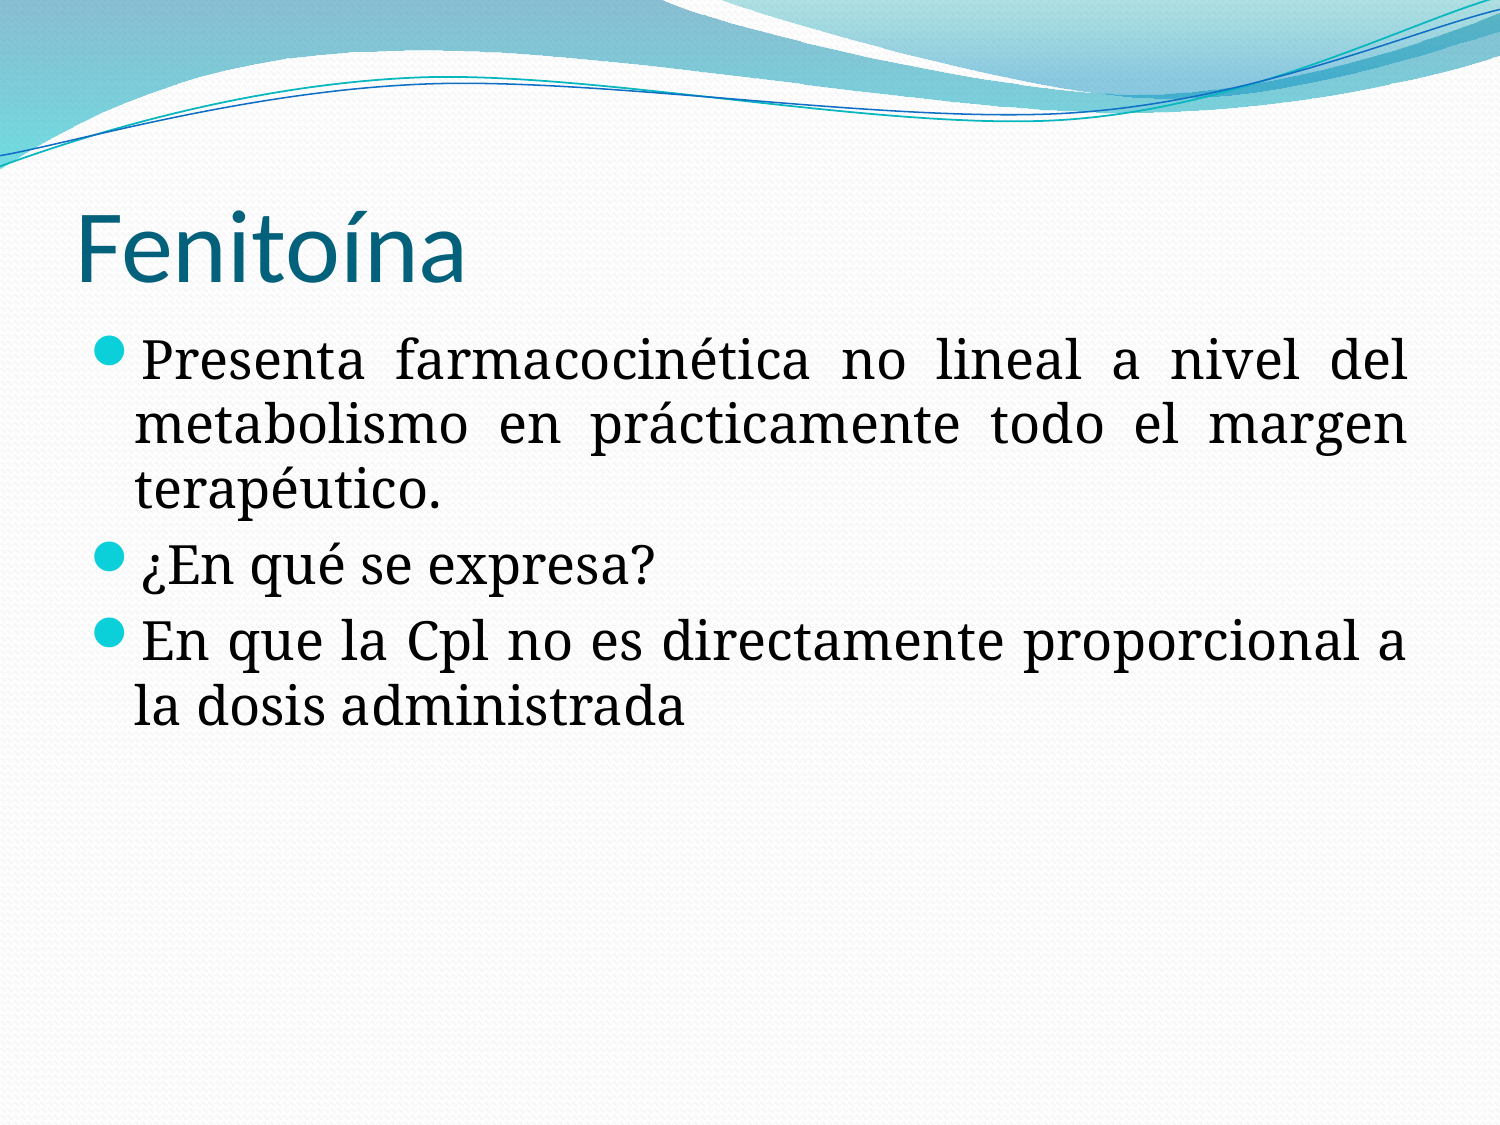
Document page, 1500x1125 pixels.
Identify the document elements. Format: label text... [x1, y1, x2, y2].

list Presenta farmacocinética no lineal a nivel del metabolismo en prácticamente todo el margen terapéutico. ¿En qué se expresa? En que la Cpl no es directamente proporcional a la dosis administrada [74, 317, 1426, 1038]
title Fenitoína [74, 115, 1426, 304]
